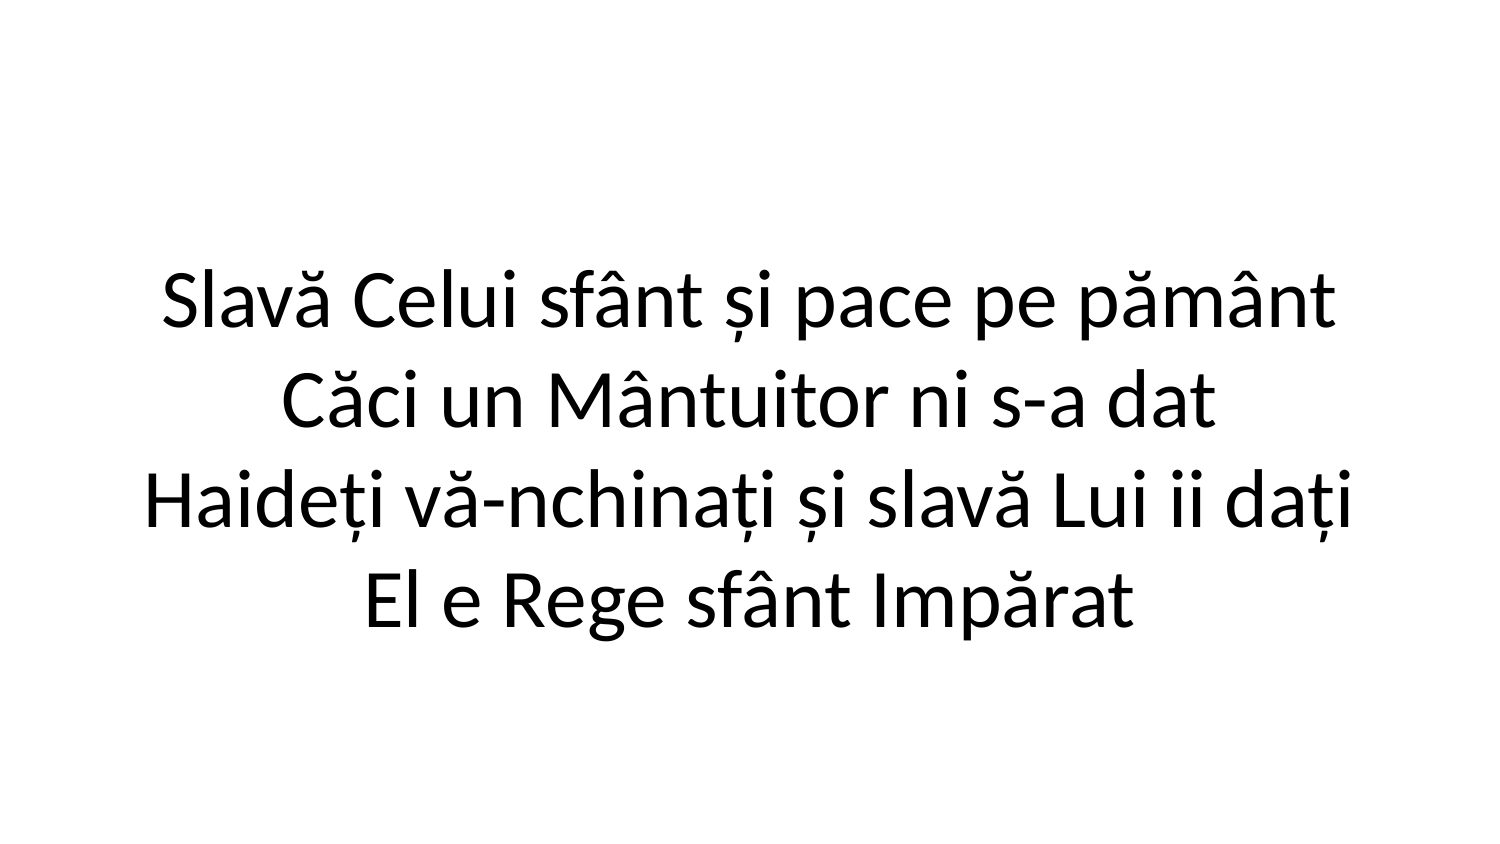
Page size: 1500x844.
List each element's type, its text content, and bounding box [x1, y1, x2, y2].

text_box Slavă Celui sfânt și pace pe pământ Căci un Mântuitor ni s-a dat Haideți vă-nchinați și slavă Lui ii dați El e Rege sfânt Impărat [129, 192, 1371, 652]
